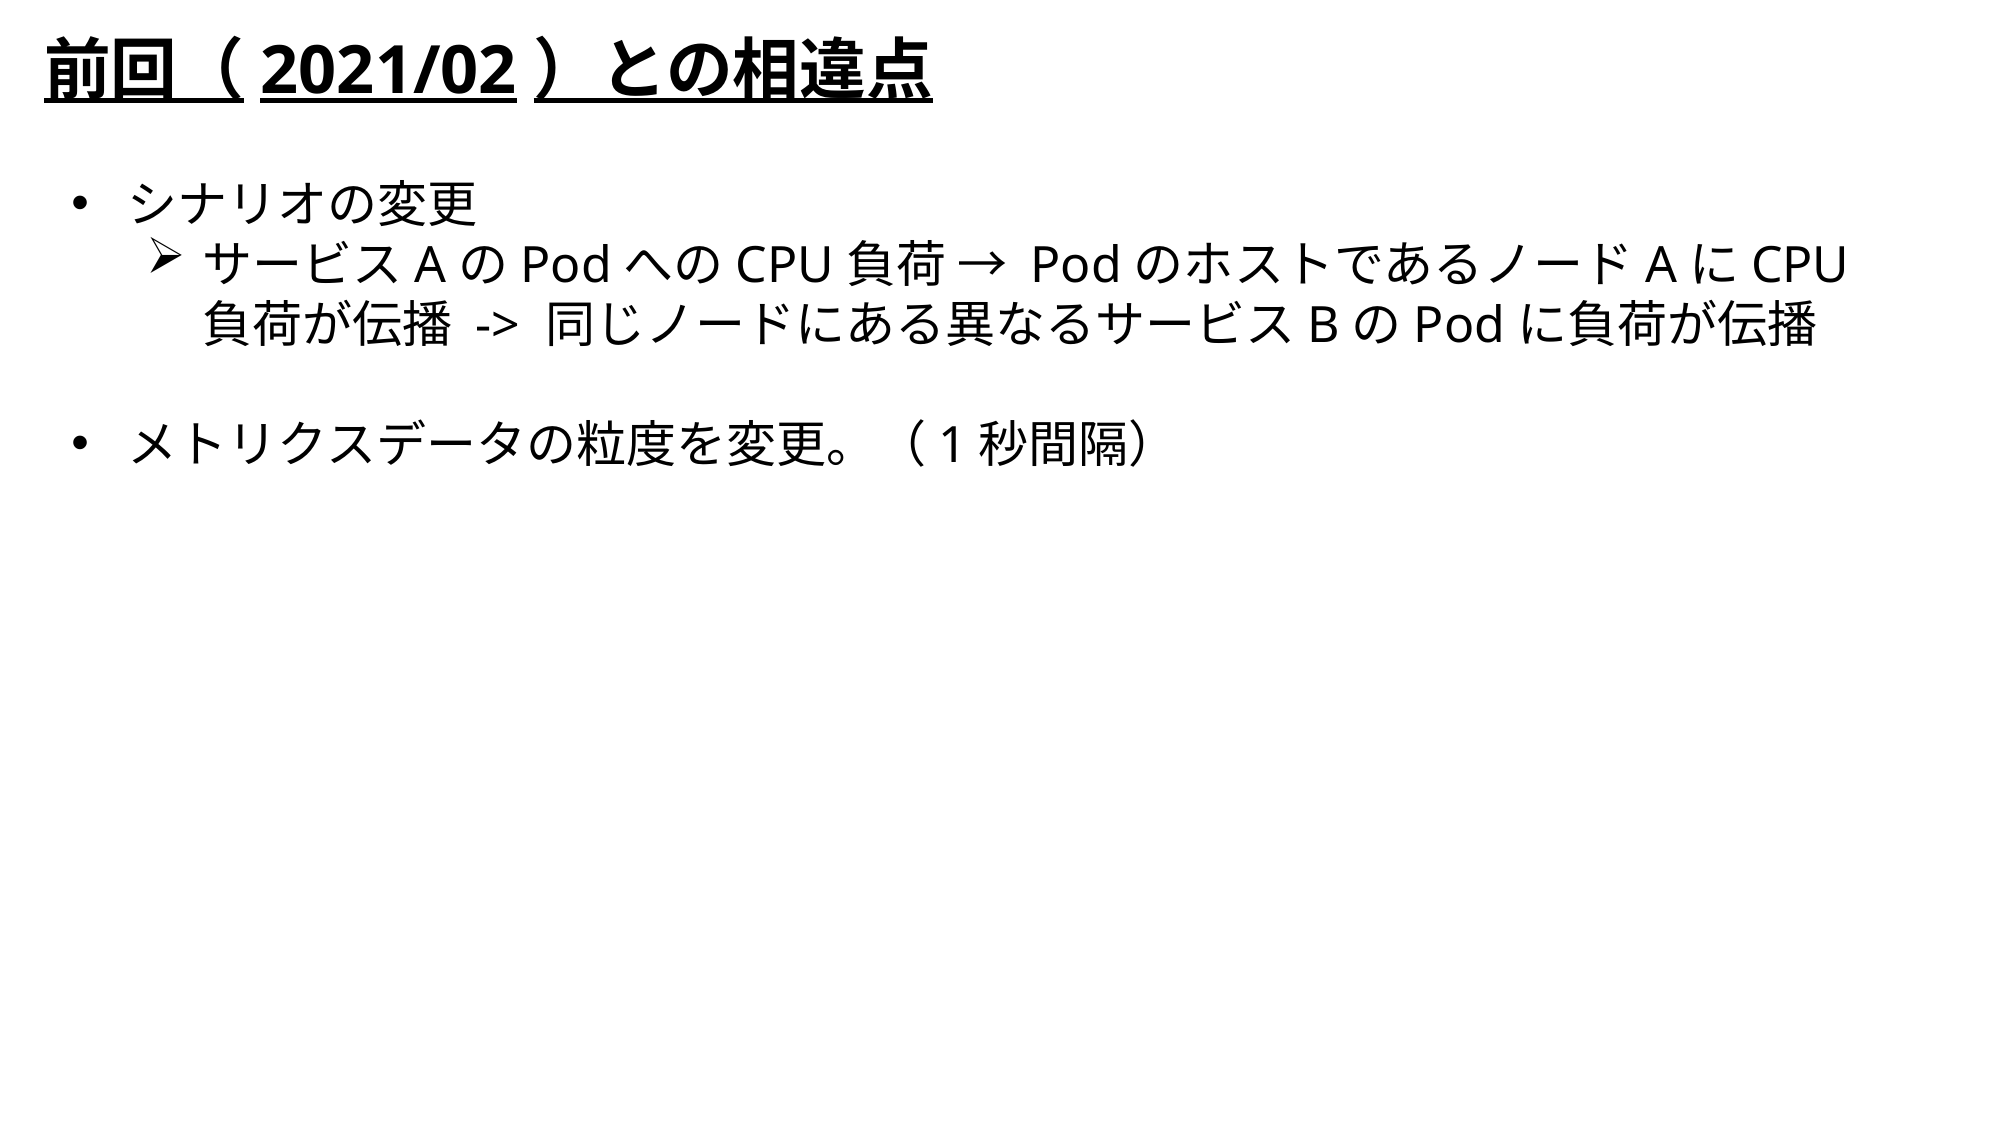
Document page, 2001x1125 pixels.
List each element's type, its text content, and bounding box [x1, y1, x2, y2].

text_box シナリオの変更 サービスAのPodへのCPU負荷 → PodのホストであるノードAにCPU負荷が伝播 -> 同じノードにある異なるサービスBのPodに負荷が伝播 メトリクスデータの粒度を変更。（1秒間隔） [56, 164, 1920, 480]
text_box 前回（2021/02）との相違点 [29, 28, 1105, 148]
